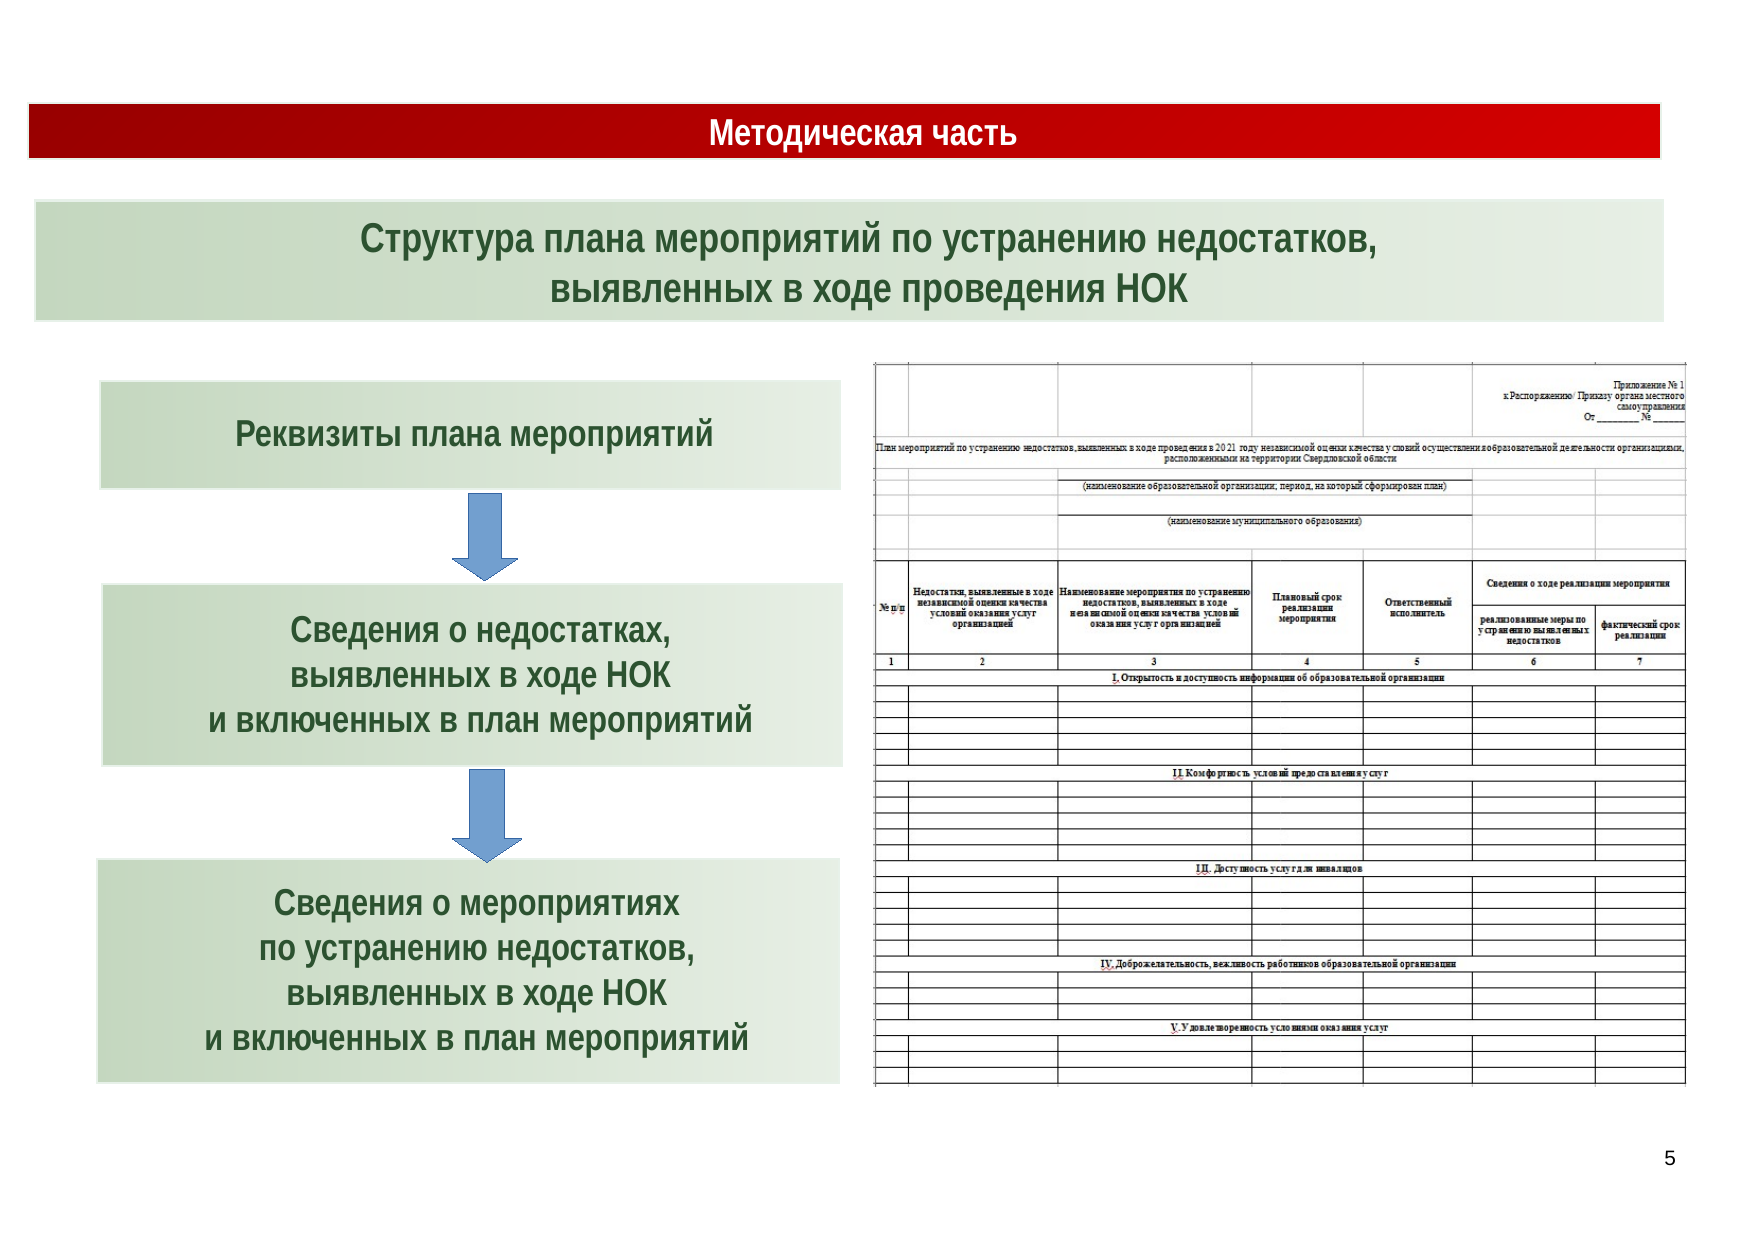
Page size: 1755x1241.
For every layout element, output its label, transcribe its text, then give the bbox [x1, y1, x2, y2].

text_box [27, 102, 1662, 160]
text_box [99, 381, 841, 490]
text_box [452, 774, 522, 857]
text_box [101, 583, 842, 767]
picture [872, 362, 1687, 1088]
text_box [35, 200, 1663, 322]
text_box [96, 859, 839, 1084]
text_box [452, 499, 518, 581]
text_box <номер> [1283, 1136, 1693, 1223]
